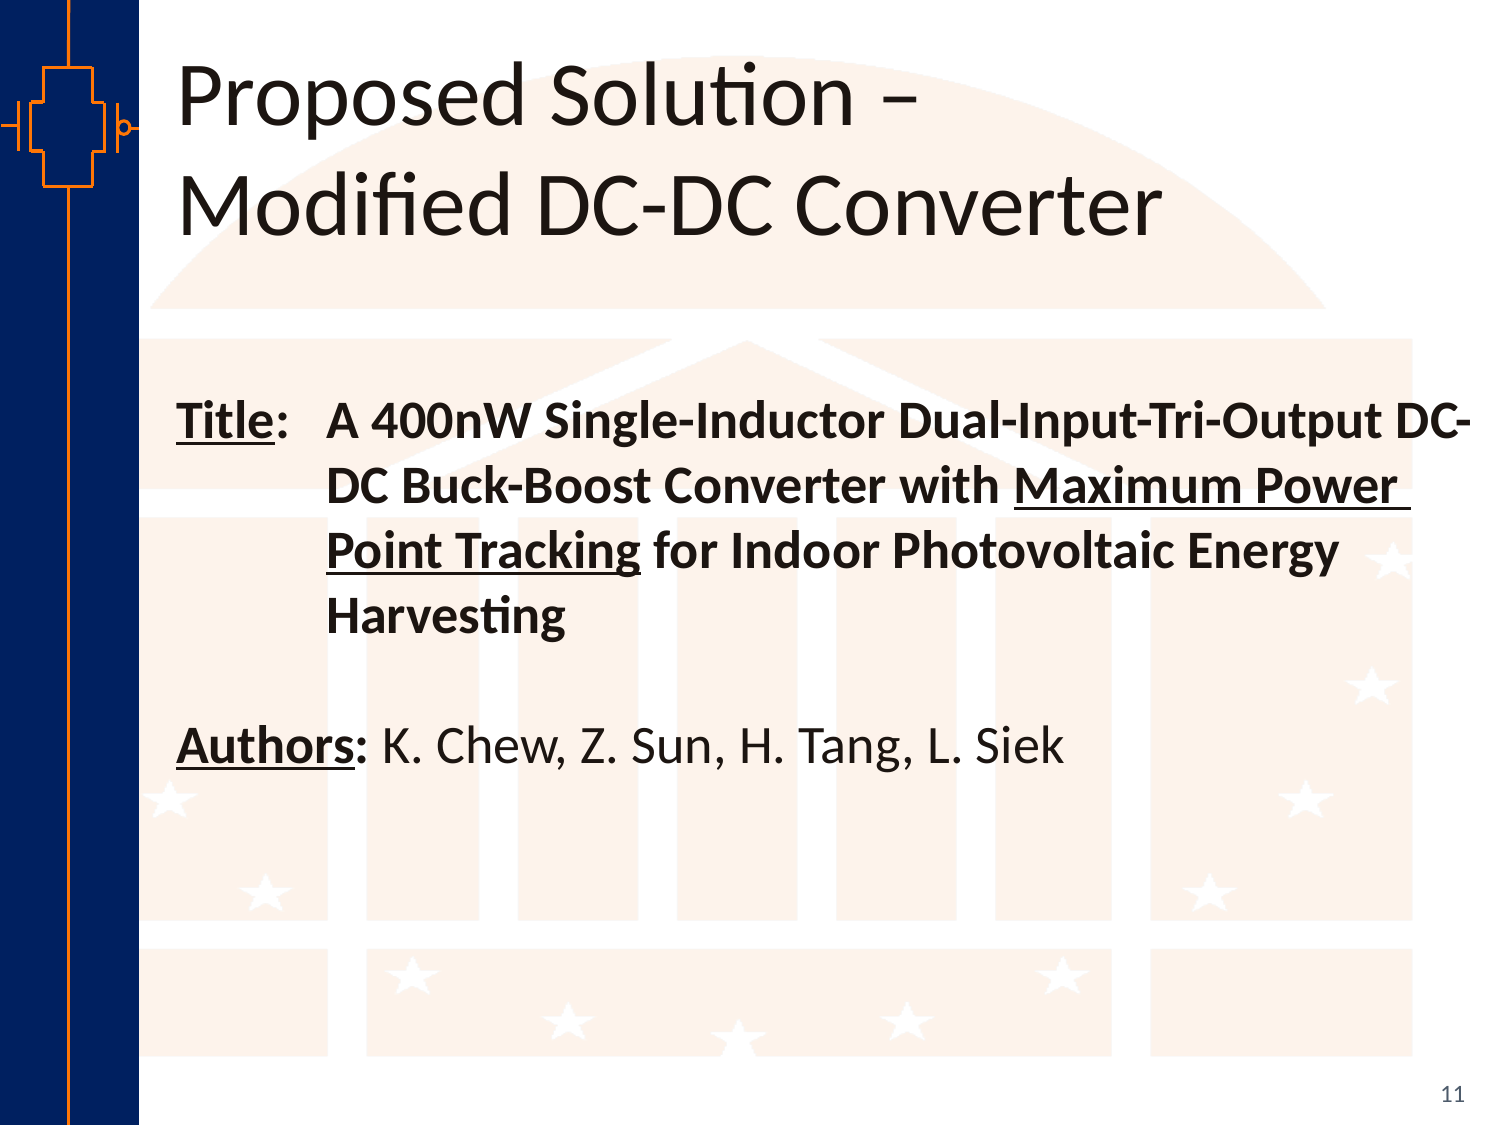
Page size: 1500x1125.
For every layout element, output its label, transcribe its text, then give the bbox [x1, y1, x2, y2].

slide_number 11 [1425, 1062, 1488, 1123]
text_box Title: A 400nW Single-Inductor Dual-Input-Tri-Output DC- DC Buck-Boost Converter with Maximum Power Point Tracking for Indoor Photovoltaic Energy Harvesting Authors: K. Chew, Z. Sun, H. Tang, L. Siek [161, 377, 1500, 782]
text_box Proposed Solution – Modified DC-DC Converter [161, 26, 1500, 371]
